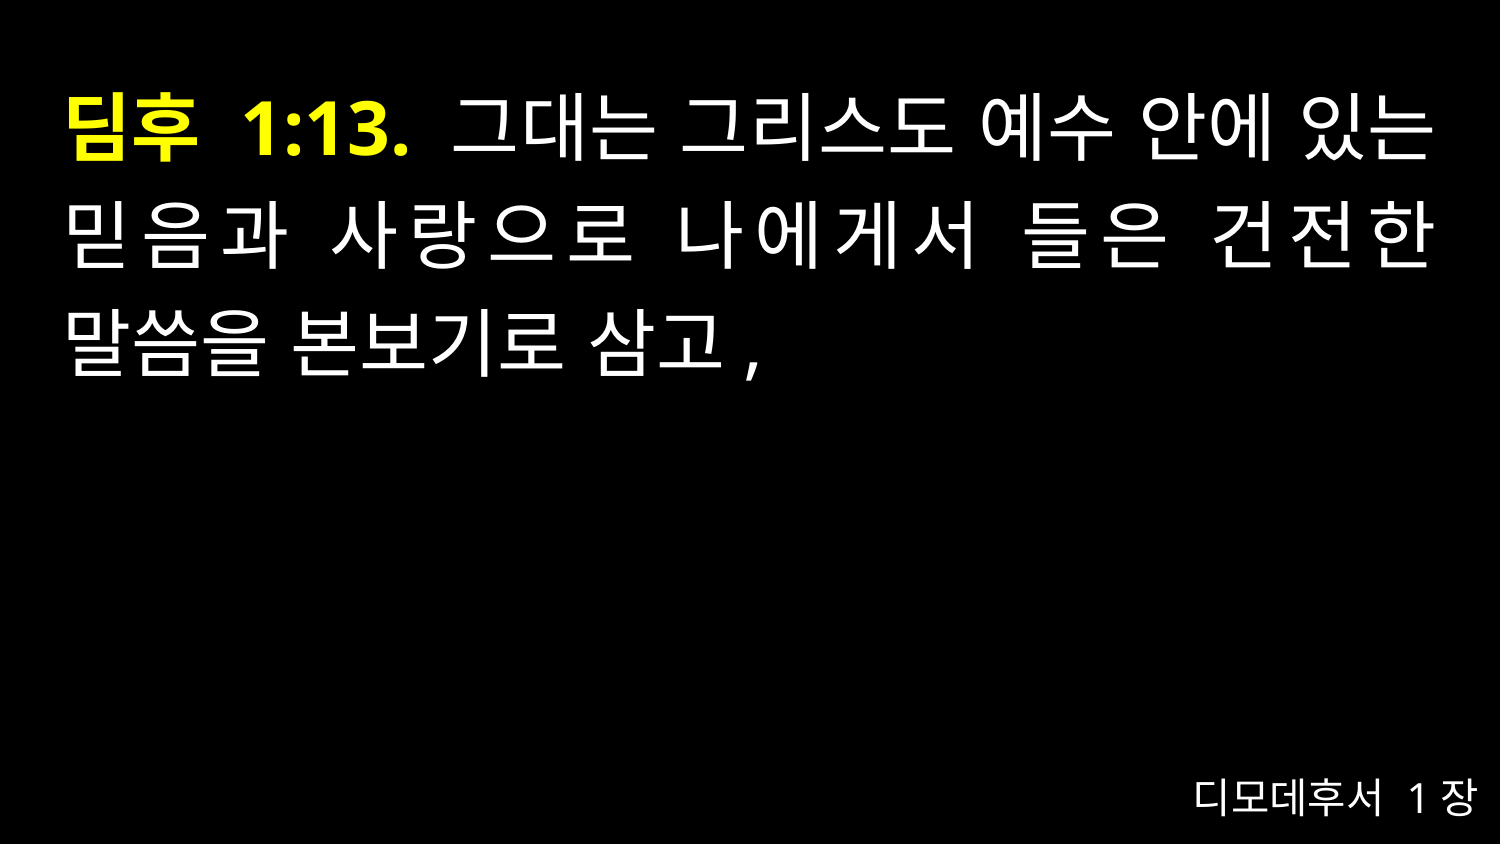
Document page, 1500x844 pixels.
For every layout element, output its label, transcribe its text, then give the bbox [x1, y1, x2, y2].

subtitle 디모데후서 1장 [916, 770, 1500, 844]
title 딤후 1:13. 그대는 그리스도 예수 안에 있는 믿음과 사랑으로 나에게서 들은 건전한 말씀을 본보기로 삼고, [0, 0, 1500, 844]
